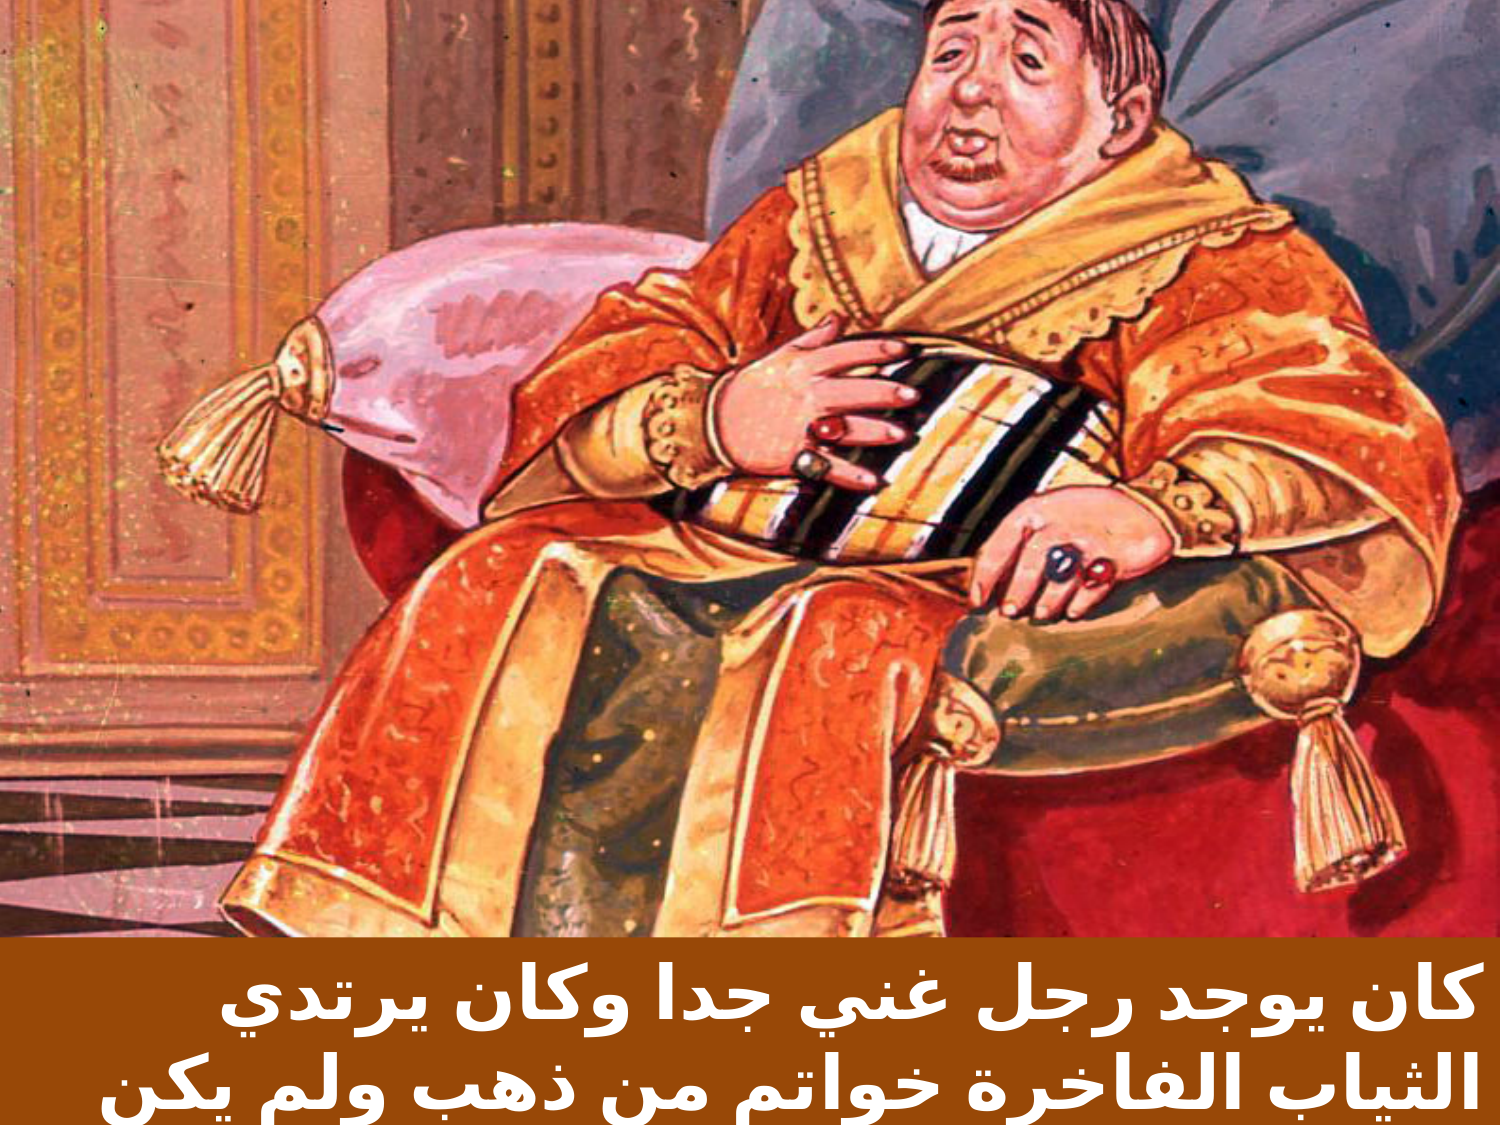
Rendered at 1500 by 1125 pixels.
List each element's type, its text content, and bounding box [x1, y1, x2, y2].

text_box كان يوجد رجل غني جدا وكان يرتدي الثياب الفاخرة خواتم من ذهب ولم يكن يشفق على الفقراء وكان يحتقرهم [0, 946, 1500, 1125]
picture [0, 0, 1500, 938]
